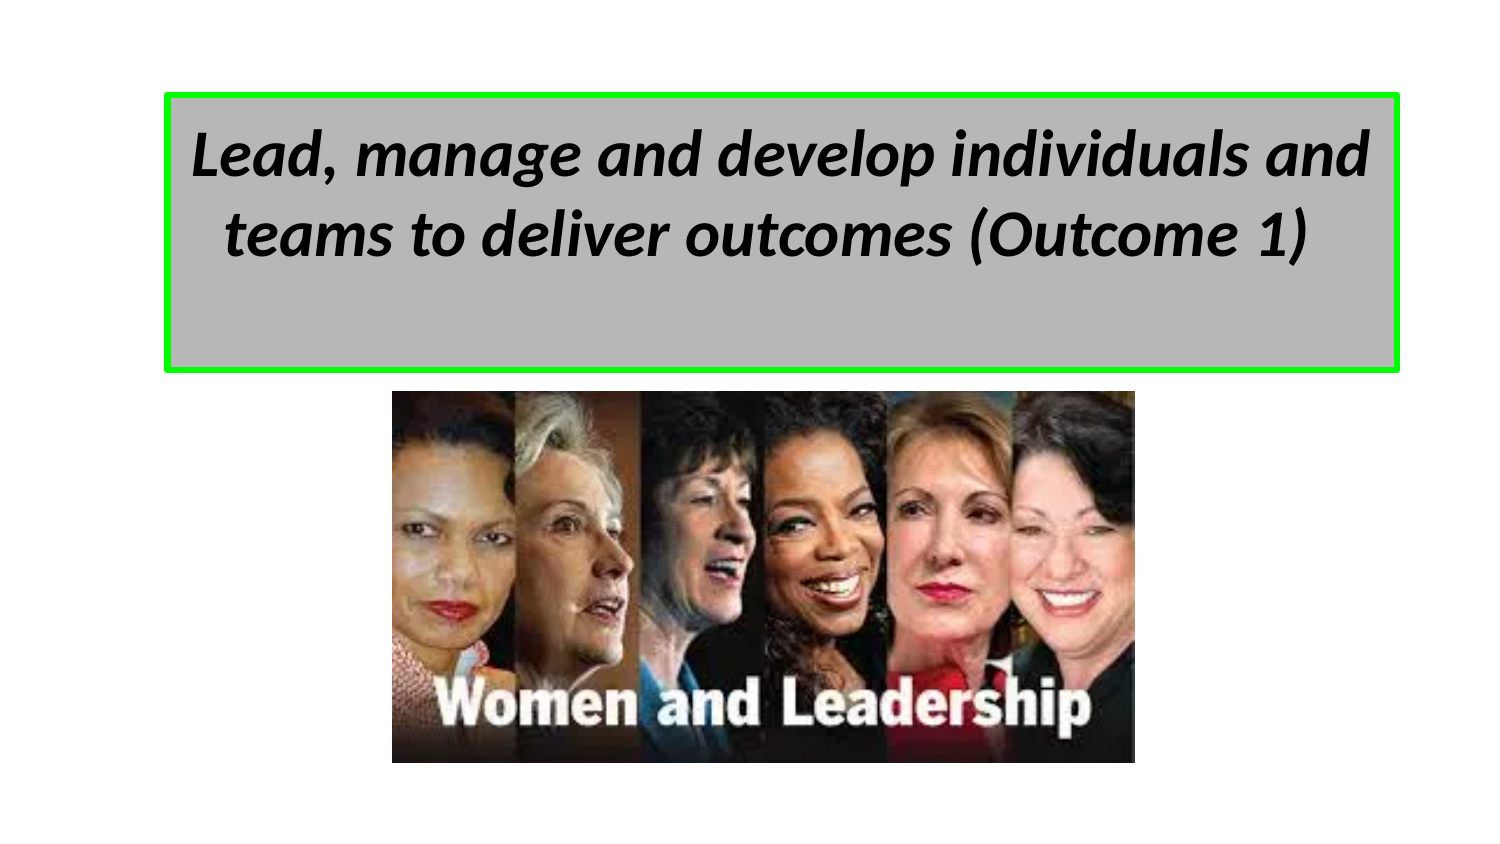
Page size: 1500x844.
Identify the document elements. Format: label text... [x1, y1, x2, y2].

subtitle Lead, manage and develop individuals and teams to deliver outcomes (Outcome 1) [167, 94, 1397, 371]
picture [391, 390, 1135, 763]
